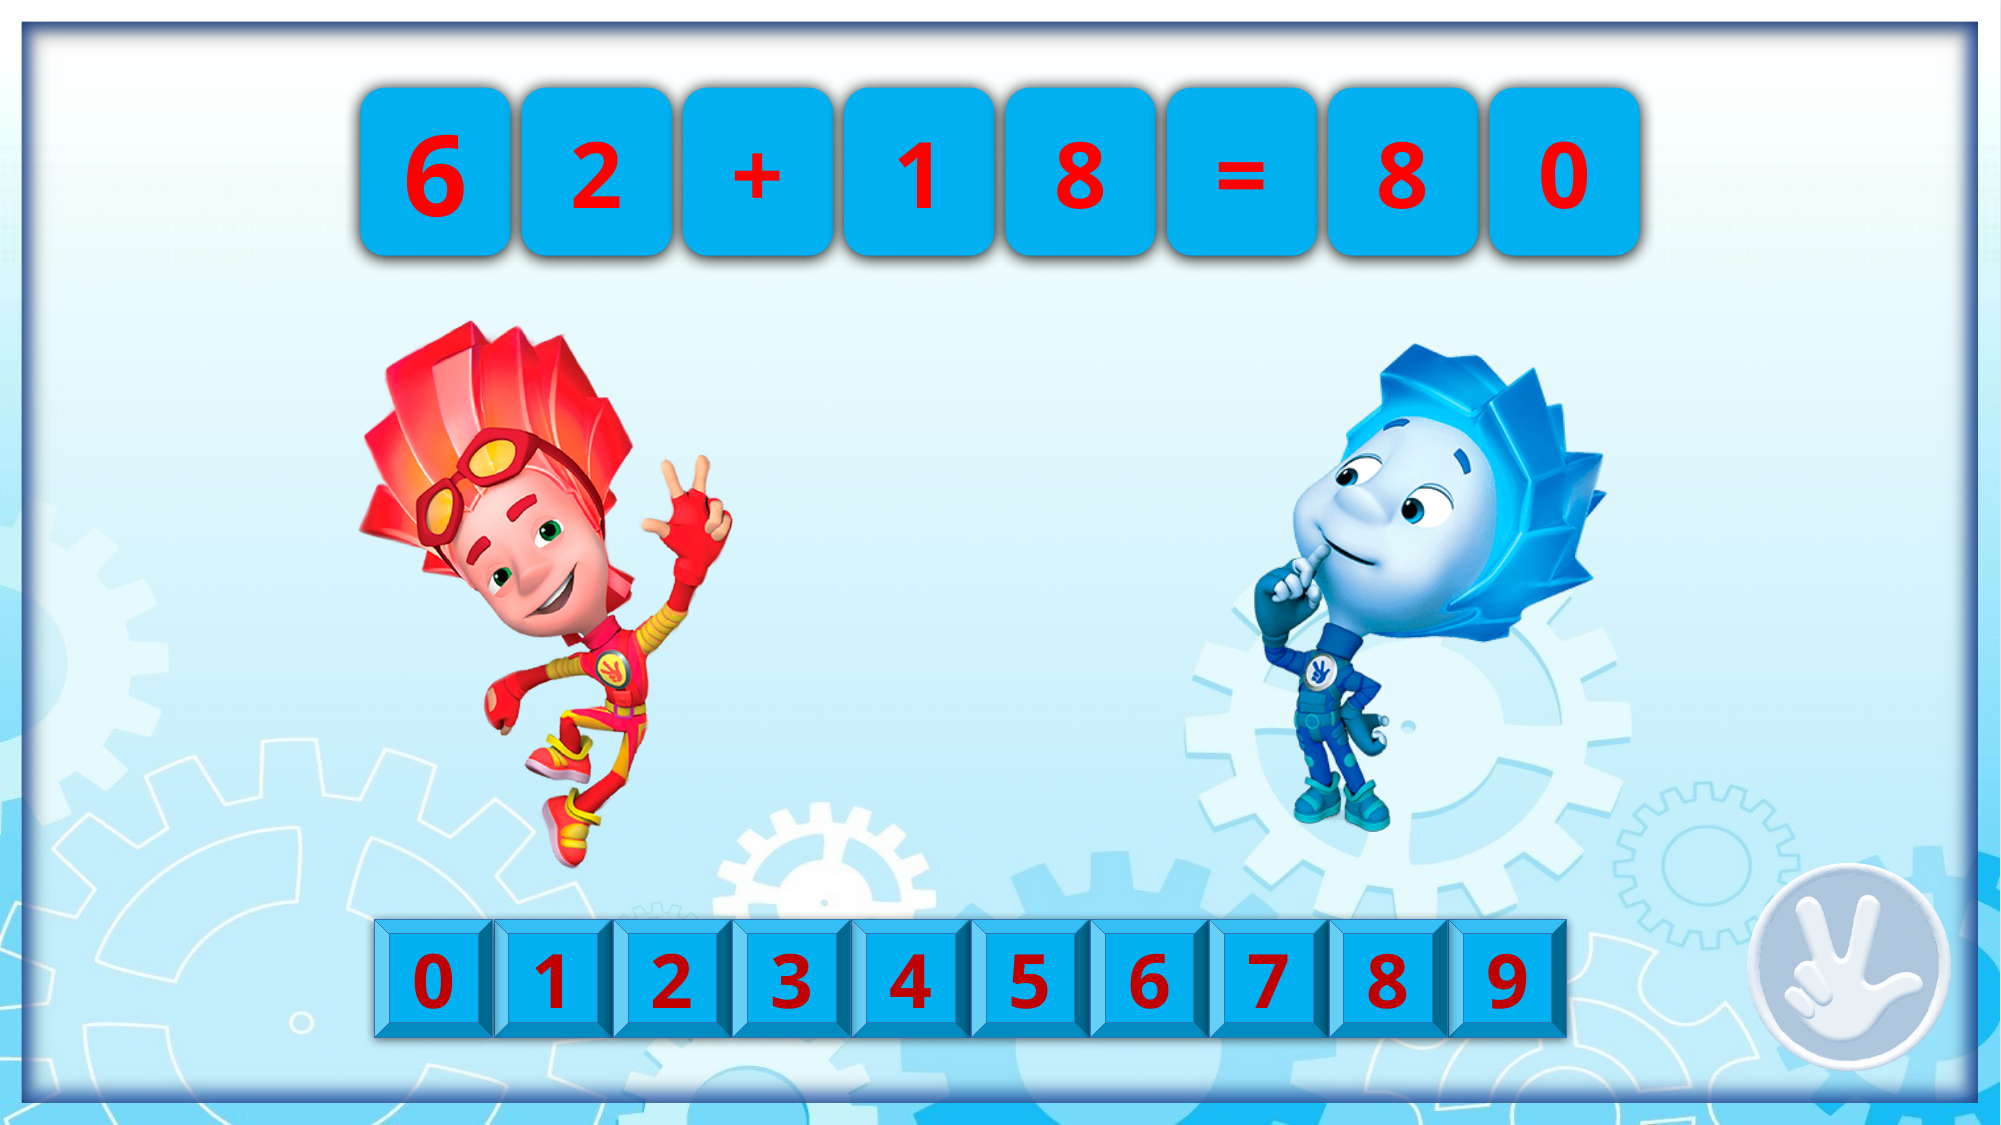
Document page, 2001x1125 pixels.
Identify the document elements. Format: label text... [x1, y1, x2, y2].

text_box 2 [613, 919, 727, 1038]
text_box 9 [1454, 919, 1567, 1038]
text_box 8 [1328, 87, 1477, 256]
text_box 1 [844, 87, 993, 256]
text_box 2 [521, 87, 671, 256]
text_box 4 [858, 926, 963, 1032]
text_box = [1166, 87, 1316, 256]
text_box 6 [360, 87, 509, 256]
text_box 1 [500, 926, 605, 1032]
text_box 8 [1005, 87, 1154, 256]
text_box 5 [971, 919, 1085, 1038]
text_box + [682, 87, 832, 256]
picture [0, 0, 2000, 1125]
text_box [385, 902, 486, 1052]
text_box 0 [1489, 87, 1640, 256]
text_box 3 [732, 919, 851, 1038]
text_box [1338, 903, 1439, 1053]
text_box 6 [1090, 919, 1204, 1038]
text_box 7 [1209, 919, 1323, 1038]
